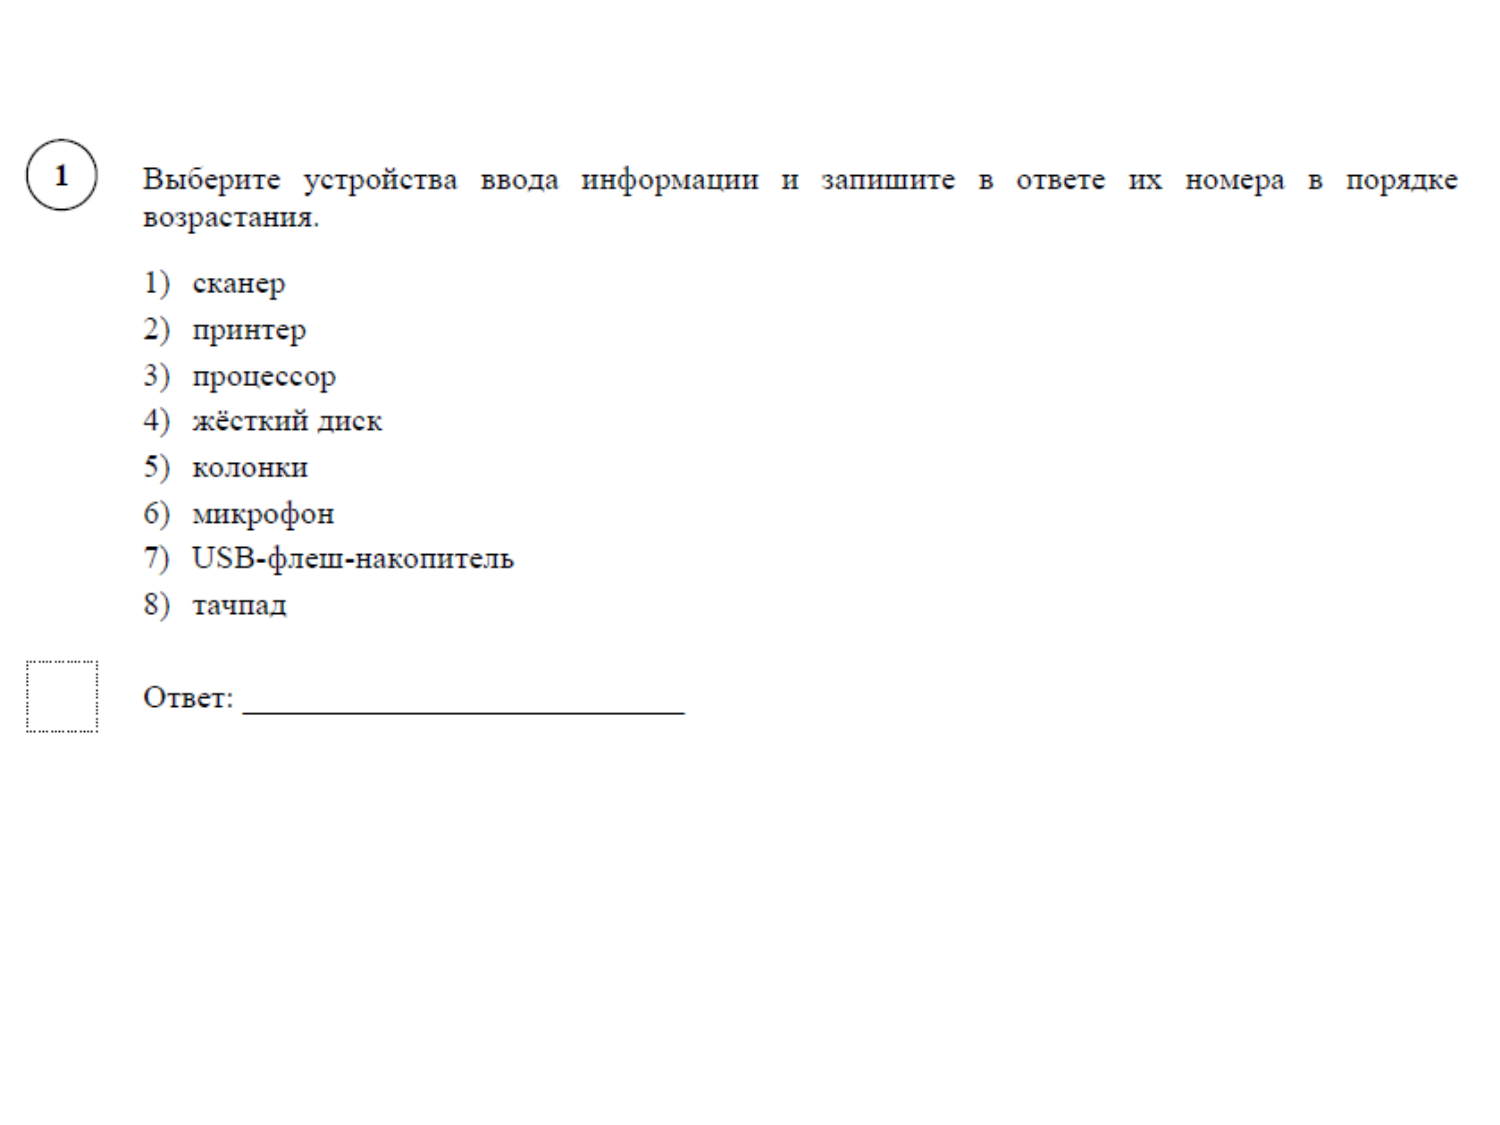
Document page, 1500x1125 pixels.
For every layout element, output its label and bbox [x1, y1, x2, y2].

picture [0, 124, 1484, 740]
